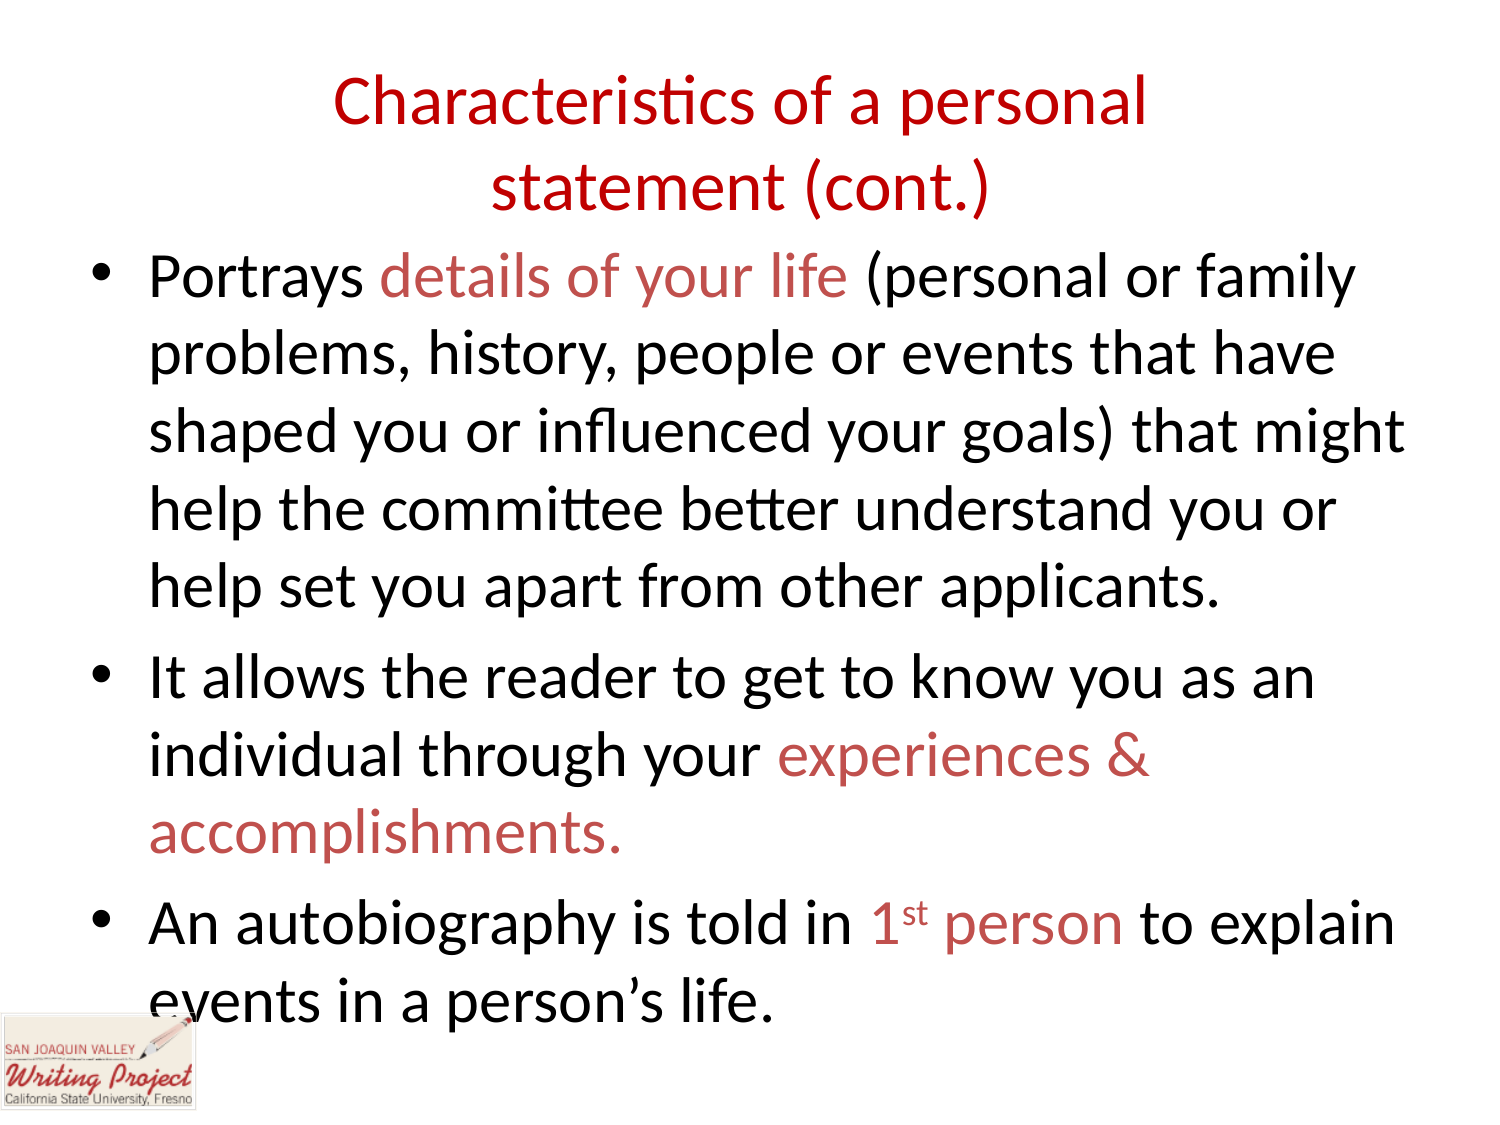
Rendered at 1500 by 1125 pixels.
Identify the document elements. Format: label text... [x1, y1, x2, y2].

picture [0, 1012, 197, 1111]
title Characteristics of a personal statement (cont.) [75, 45, 1425, 224]
list Portrays details of your life (personal or family problems, history, people or events that have shaped you or influenced your goals) that might help the committee better understand you or help set you apart from other applicants. It allows the reader to get to know you as an individual through your experiences & accomplishments. An autobiography is told in 1st person to explain events in a person’s life. [75, 224, 1425, 1063]
